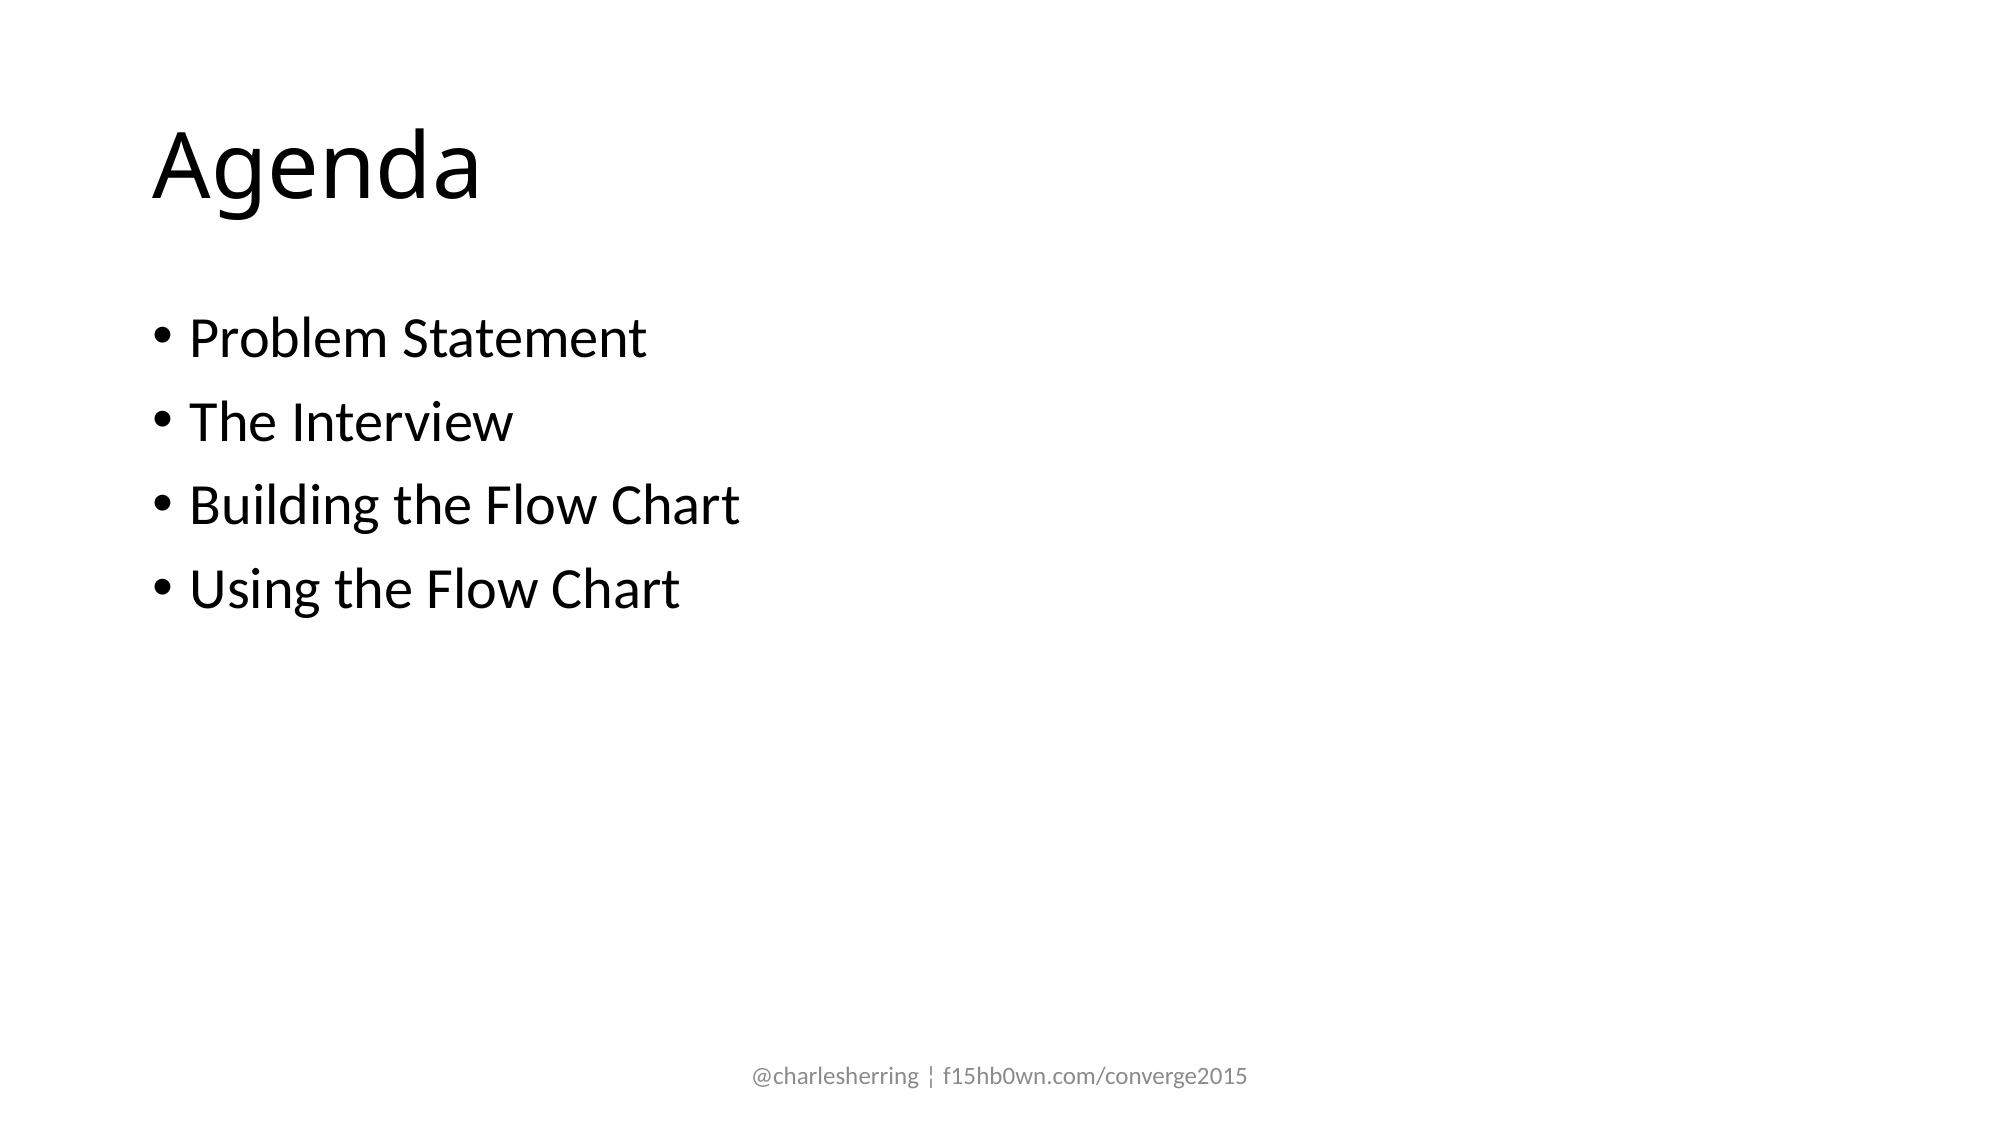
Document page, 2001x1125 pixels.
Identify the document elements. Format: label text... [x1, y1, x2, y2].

list Problem Statement The Interview Building the Flow Chart Using the Flow Chart [137, 299, 1863, 1014]
title Agenda [137, 59, 1863, 278]
footer @charlesherring ¦ f15hb0wn.com/converge2015 [137, 1044, 1863, 1105]
